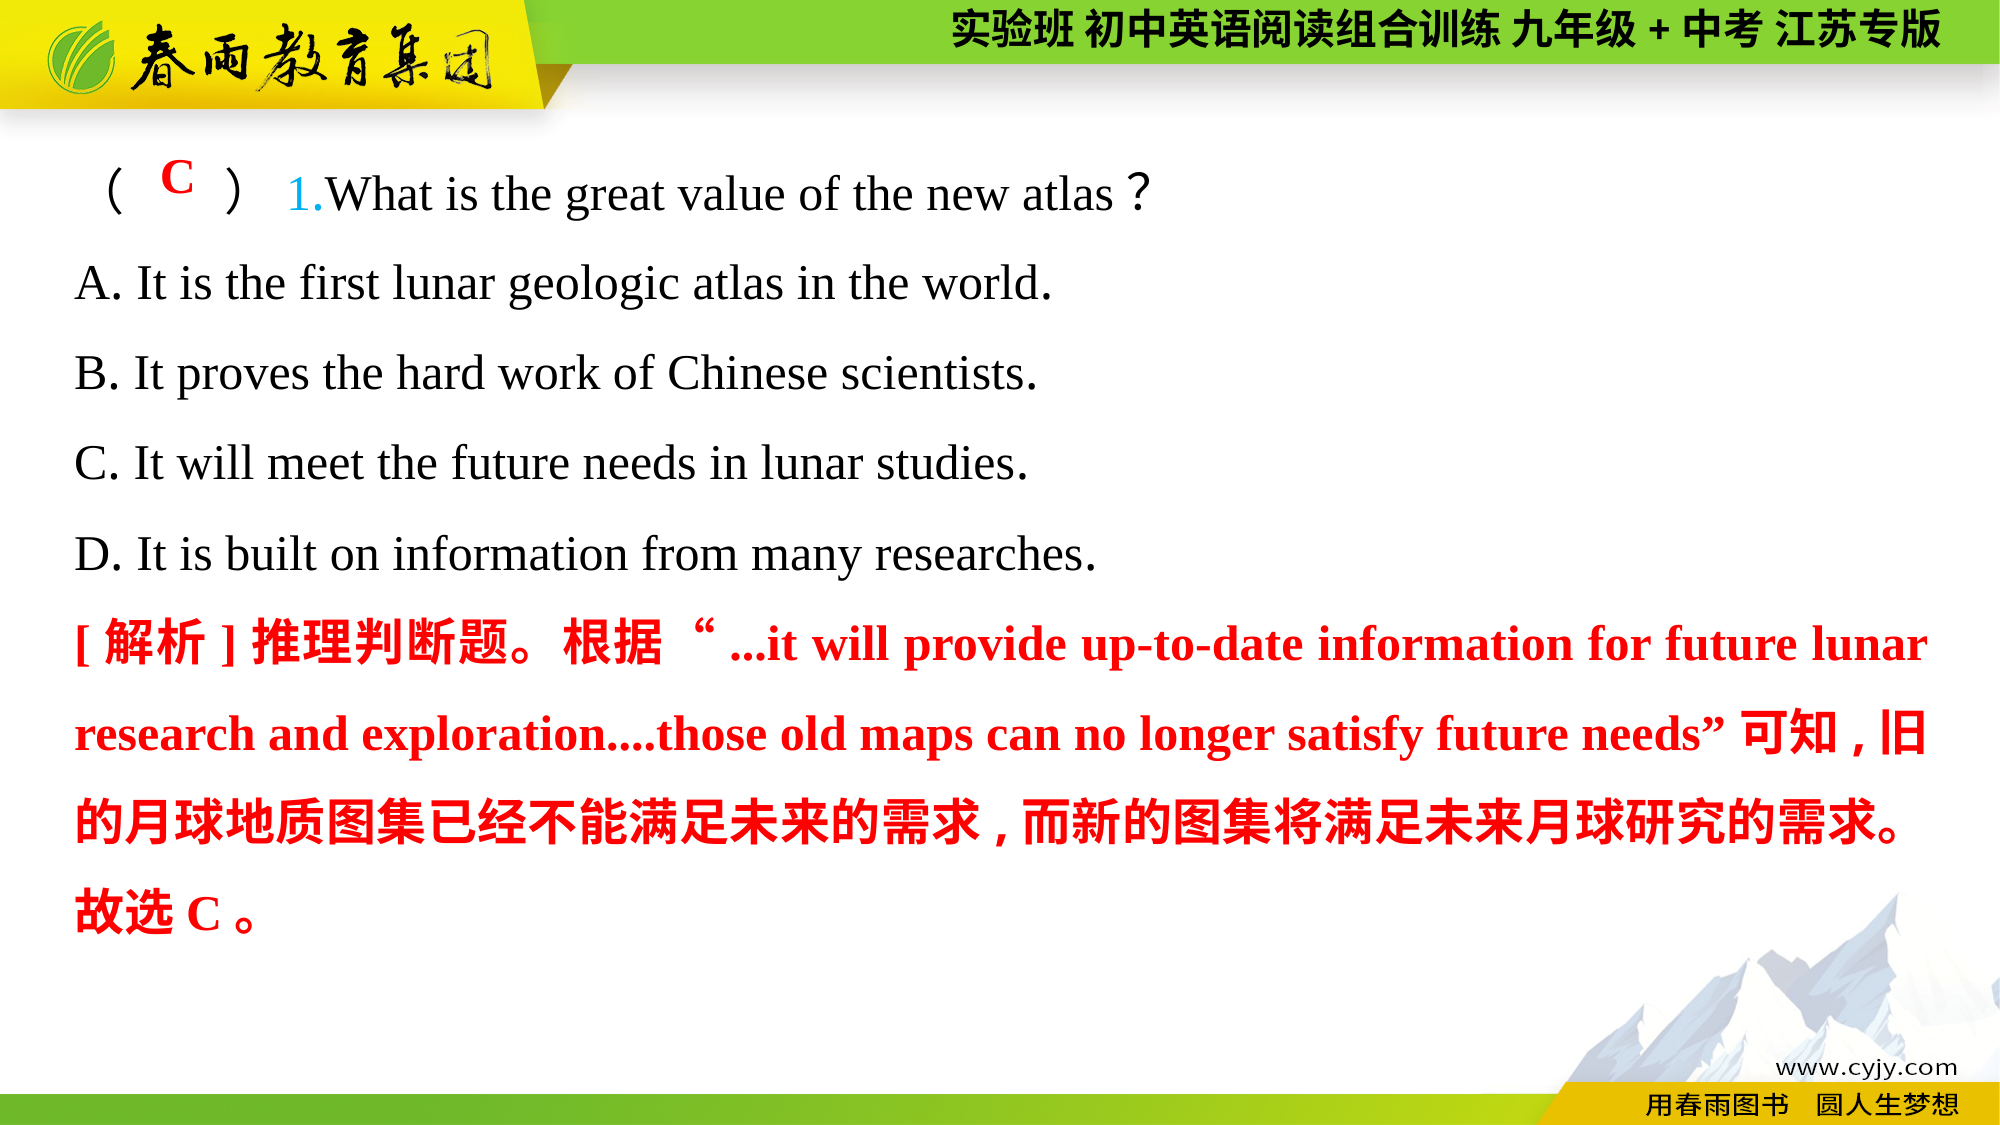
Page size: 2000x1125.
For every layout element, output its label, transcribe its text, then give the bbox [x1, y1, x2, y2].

picture [0, 0, 2000, 1125]
text_box [解析]推理判断题。根据“...it will provide up-to-date information for future lunar research and exploration....those old maps can no longer satisfy future needs”可知,旧的月球地质图集已经不能满足未来的需求,而新的图集将满足未来月球研究的需求。故选C。 [59, 573, 1944, 949]
text_box C [145, 136, 212, 211]
list （ ）1.What is the great value of the new atlas？ A. It is the first lunar geologic atlas in the world. B. It proves the hard work of Chinese scientists. C. It will meet the future needs in lunar studies. D. It is built on information from many researches. [59, 122, 1944, 573]
